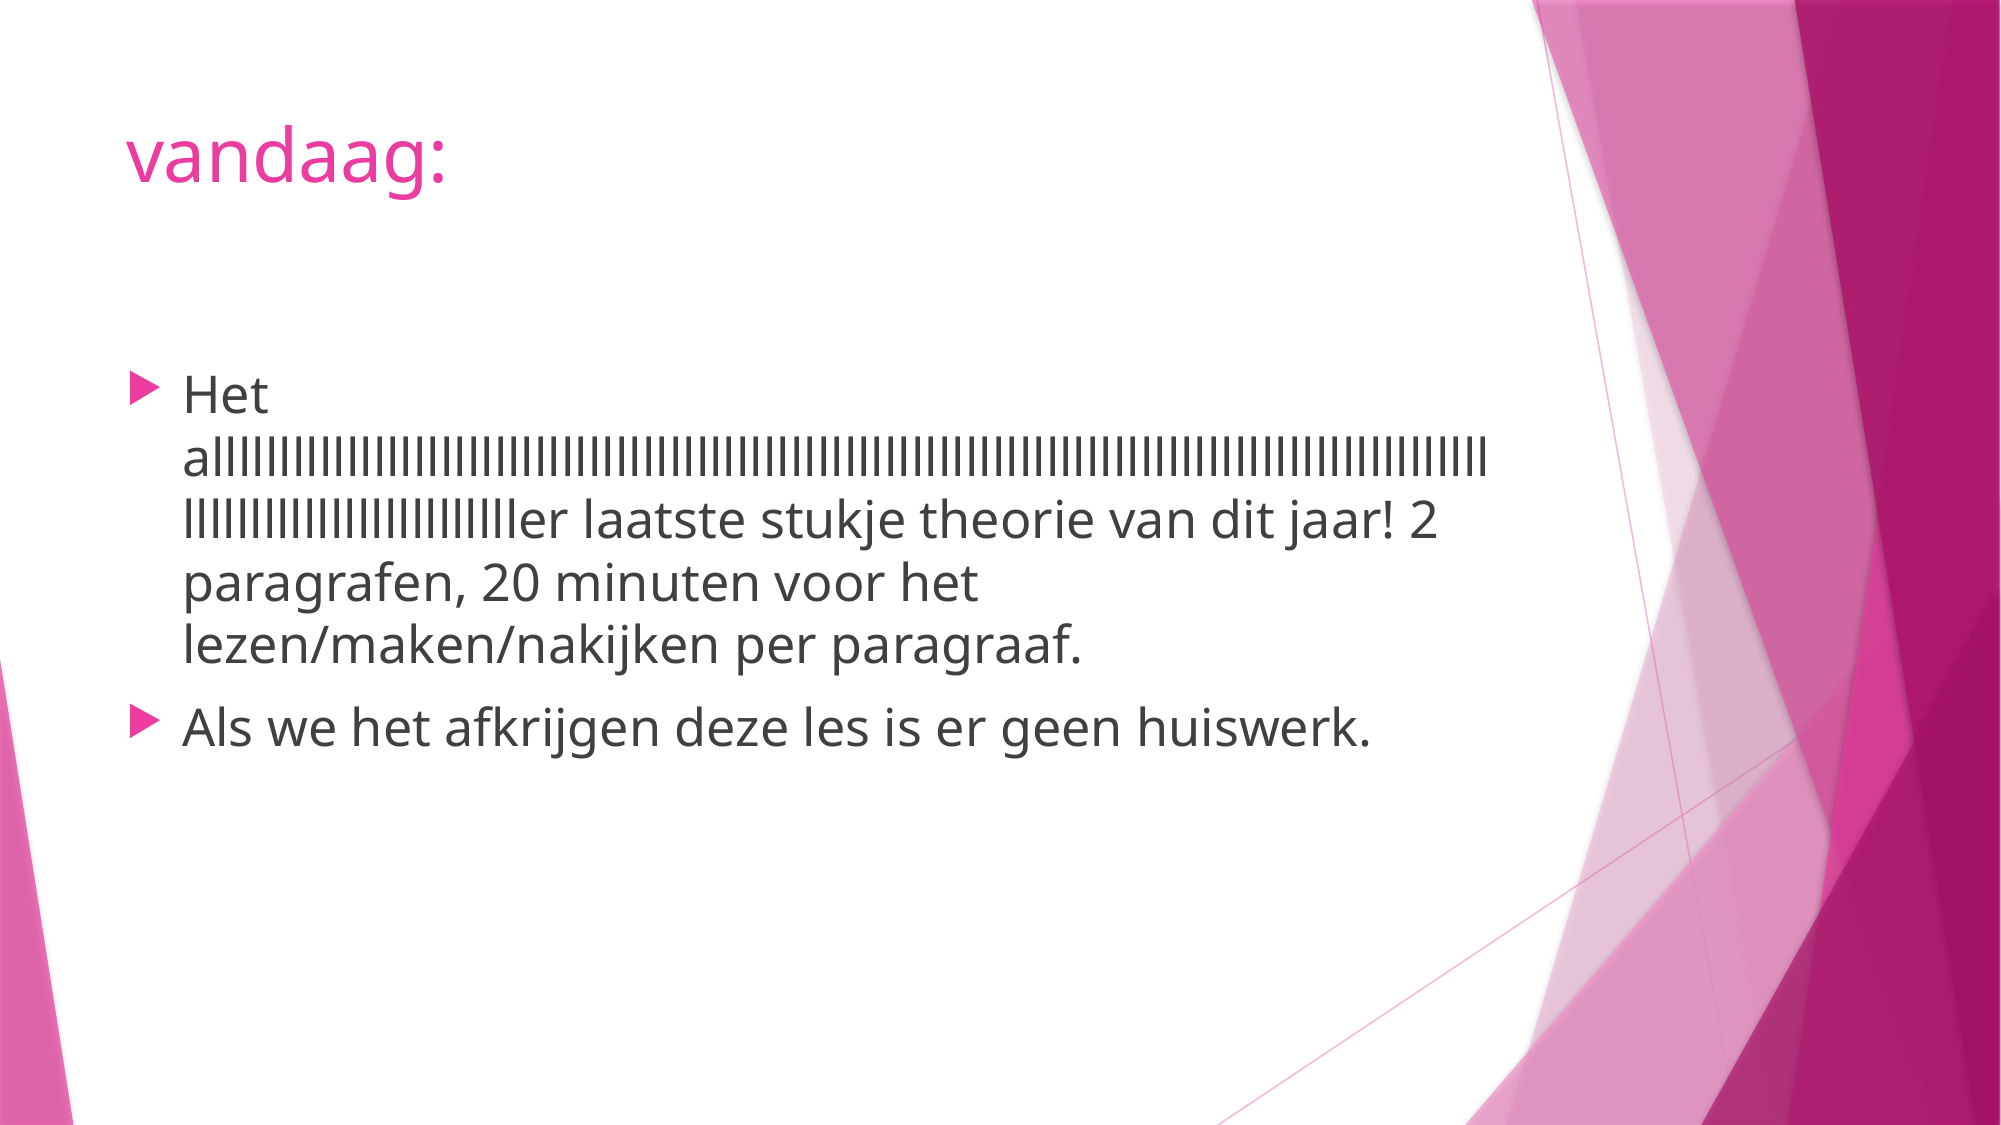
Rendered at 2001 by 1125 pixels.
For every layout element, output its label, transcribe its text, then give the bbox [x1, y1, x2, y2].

list Het allllllllllllllllllllllllllllllllllllllllllllllllllllllllllllllllllllllllllllllllllllllllllllllllllllllllllllllllllllllller laatste stukje theorie van dit jaar! 2 paragrafen, 20 minuten voor het lezen/maken/nakijken per paragraaf. Als we het afkrijgen deze les is er geen huiswerk. [111, 354, 1522, 992]
title vandaag: [111, 99, 1522, 317]
